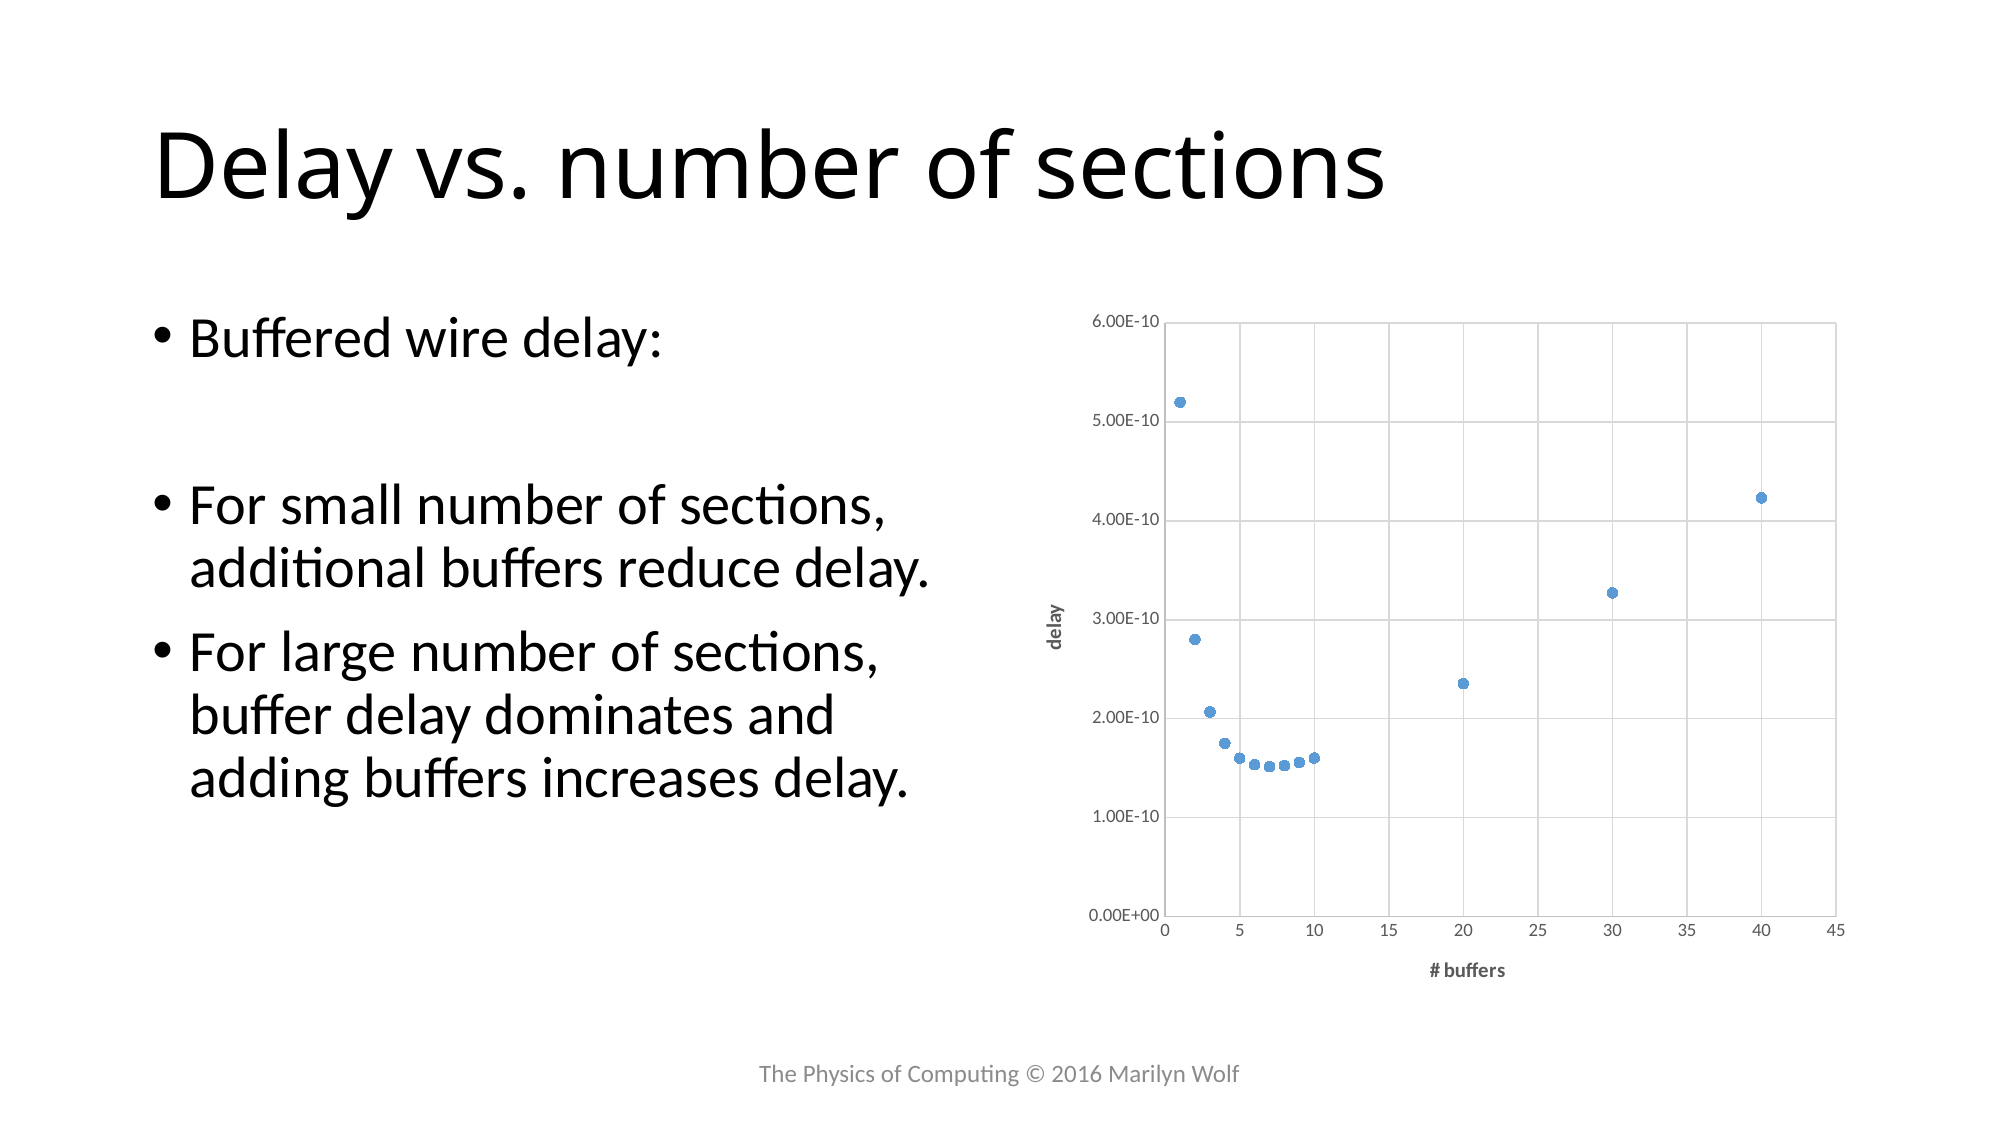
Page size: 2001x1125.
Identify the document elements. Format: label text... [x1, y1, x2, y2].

footer The Physics of Computing © 2016 Marilyn Wolf [662, 1042, 1338, 1103]
chart [1012, 299, 1863, 1014]
title Delay vs. number of sections [137, 59, 1863, 278]
